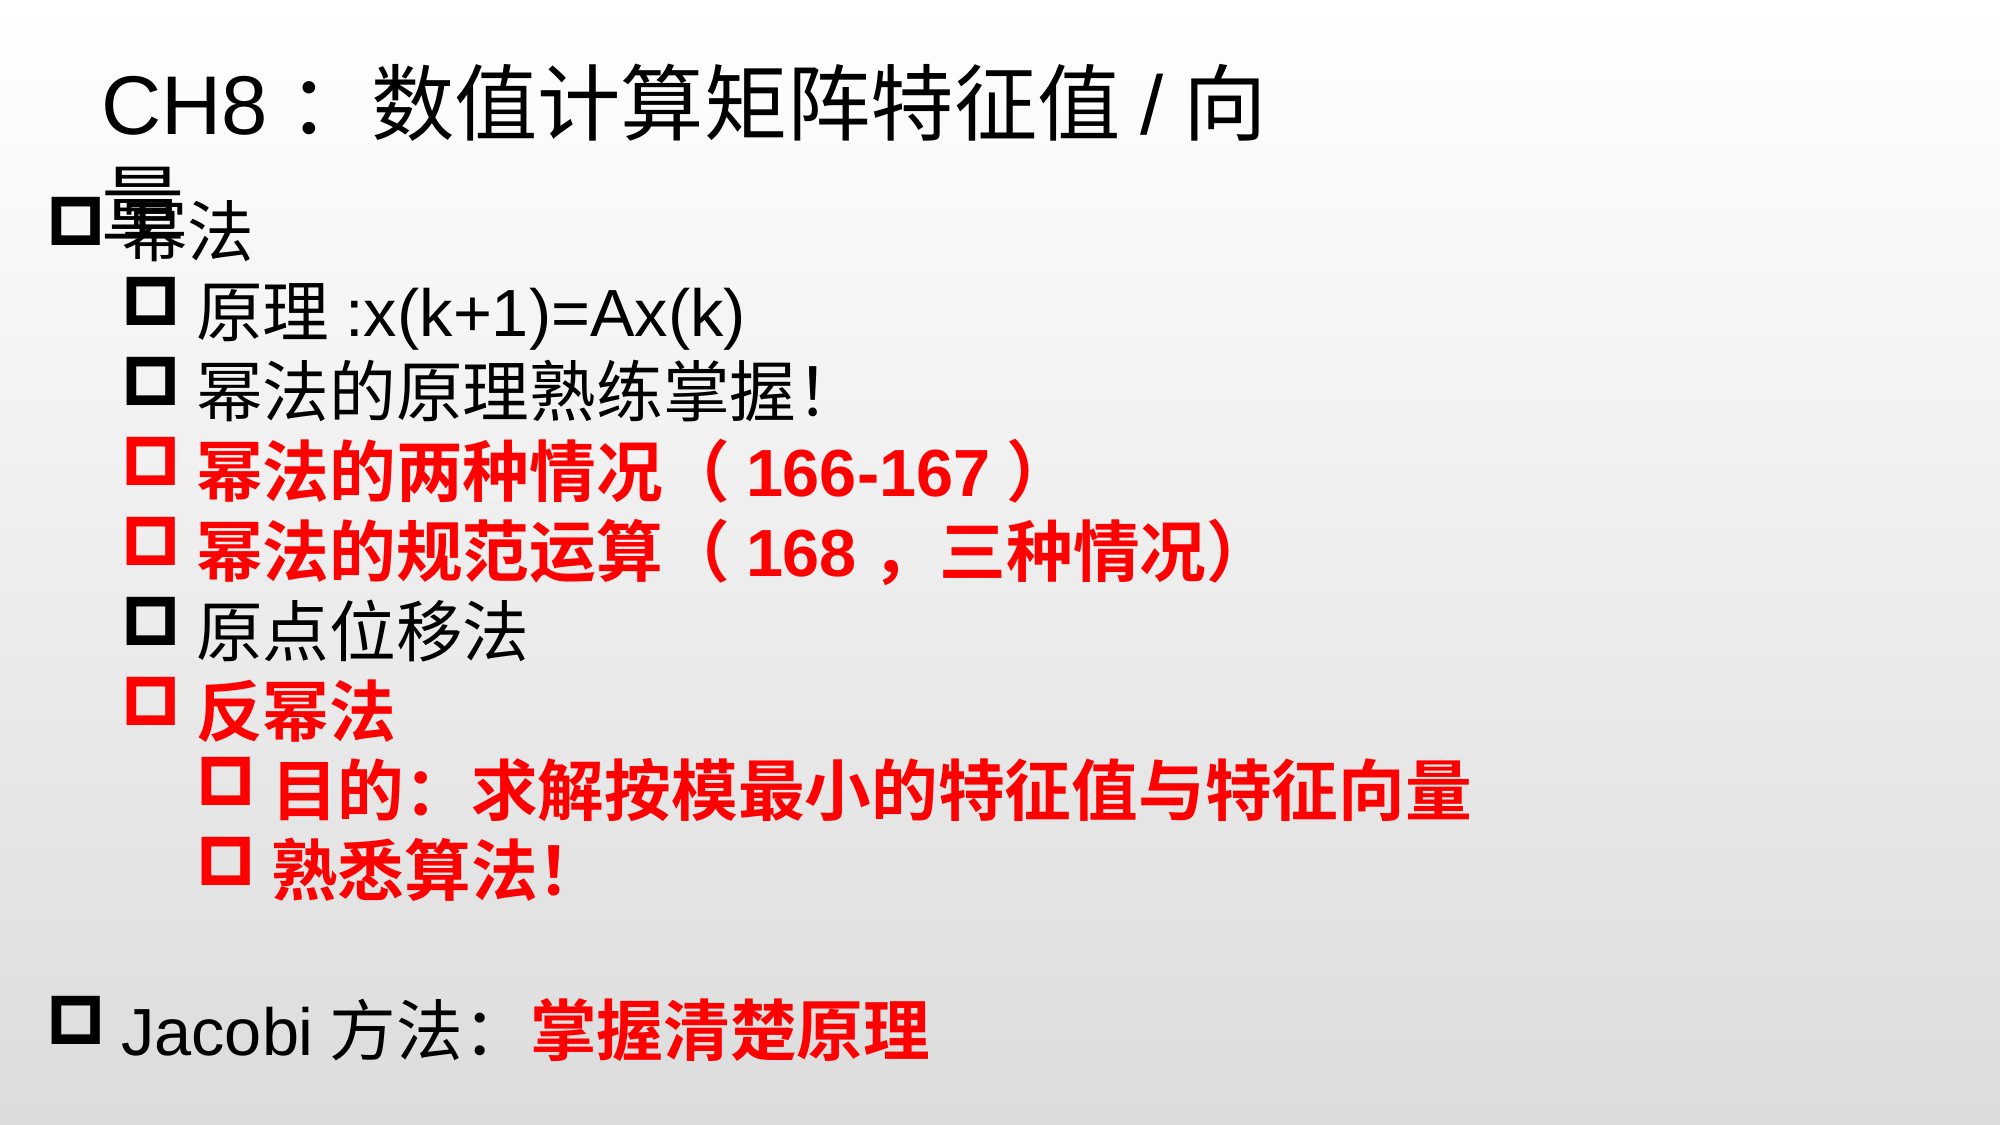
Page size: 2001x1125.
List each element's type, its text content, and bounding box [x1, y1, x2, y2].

text_box 幂法 原理:x(k+1)=Ax(k) 幂法的原理熟练掌握！ 幂法的两种情况（166-167） 幂法的规范运算（168，三种情况） 原点位移法 反幂法 目的：求解按模最小的特征值与特征向量 熟悉算法！ Jacobi方法：掌握清楚原理 [31, 22, 1918, 1125]
